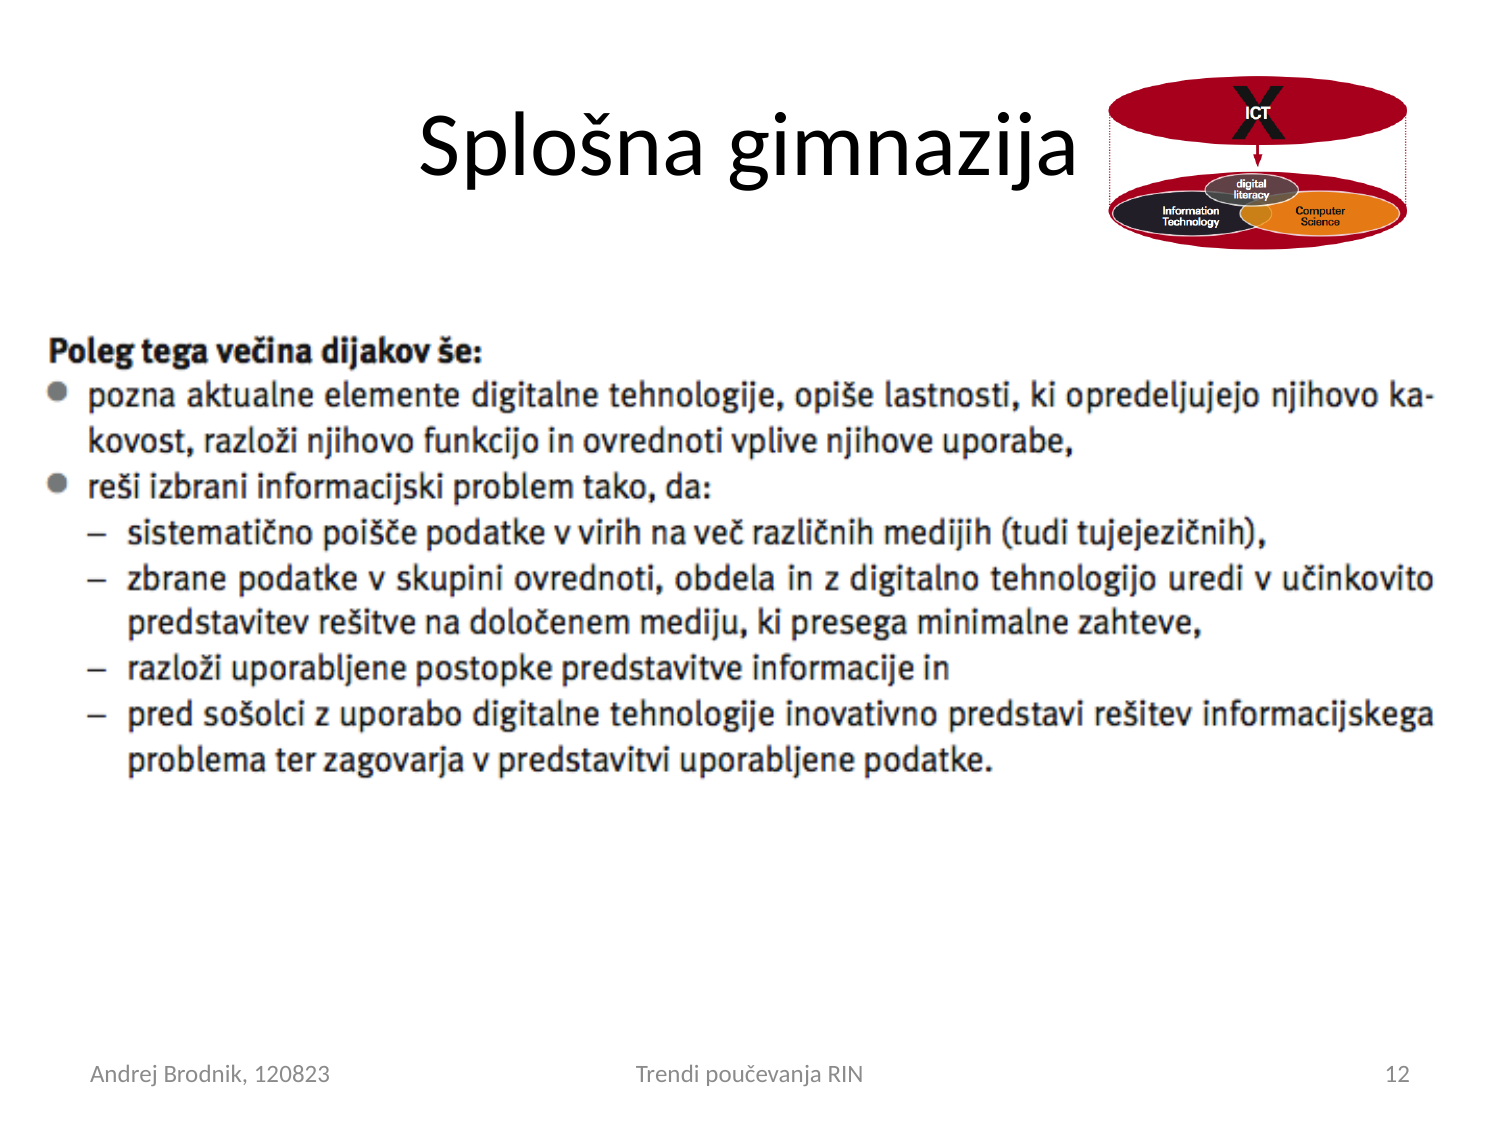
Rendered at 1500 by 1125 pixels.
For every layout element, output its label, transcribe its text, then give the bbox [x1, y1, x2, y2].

slide_number Andrej Brodnik, 120823 [75, 1042, 425, 1103]
footer Trendi poučevanja RIN [512, 1042, 988, 1103]
picture [40, 327, 1460, 798]
title Splošna gimnazija [75, 45, 1425, 233]
slide_number 11 [1074, 1042, 1425, 1103]
picture [1092, 69, 1426, 258]
